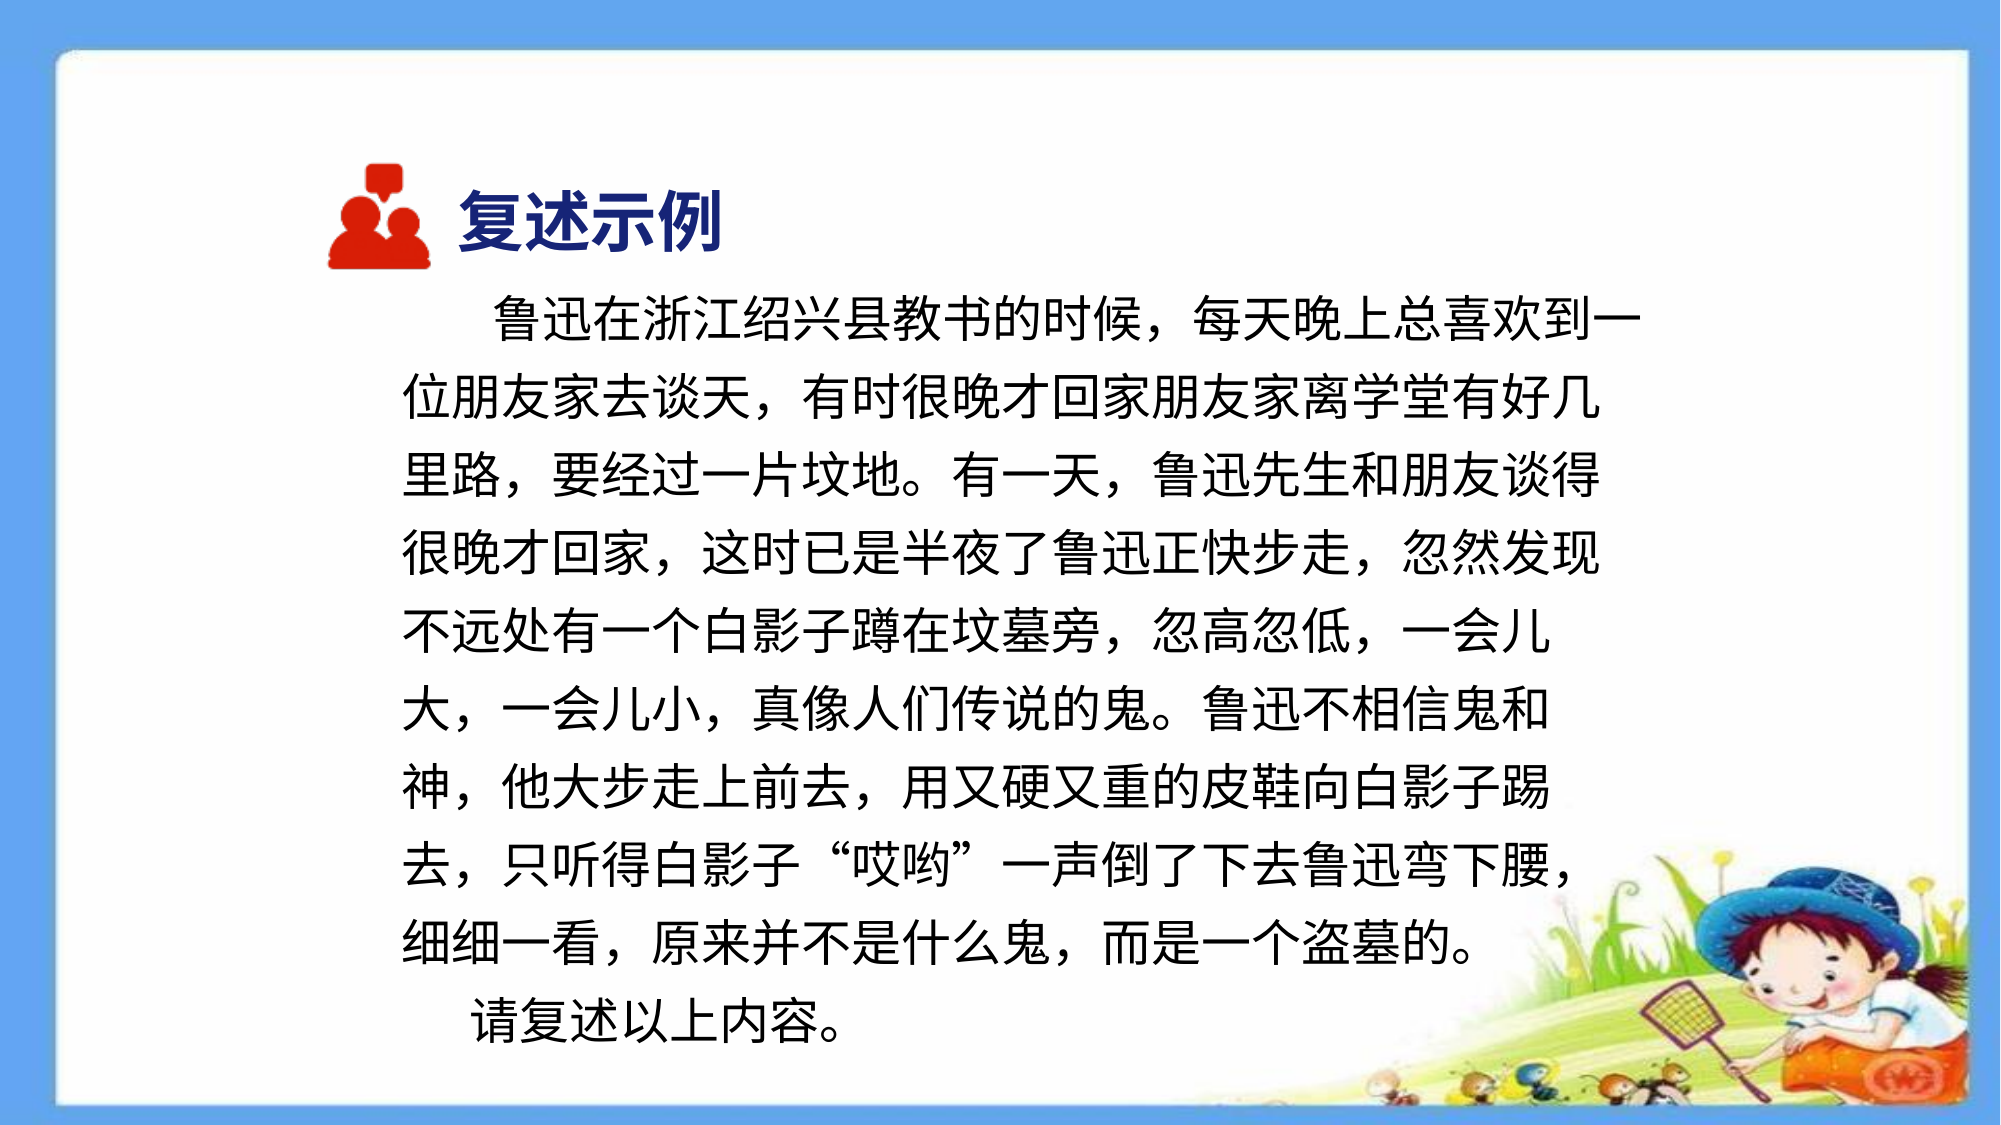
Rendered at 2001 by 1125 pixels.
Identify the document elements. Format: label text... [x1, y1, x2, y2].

picture [0, 0, 2001, 1125]
text_box 复述示例 [464, 172, 758, 262]
text_box 鲁迅在浙江绍兴县教书的时候，每天晚上总喜欢到一位朋友家去谈天，有时很晚才回家朋友家离学堂有好几里路，要经过一片坟地。有一天，鲁迅先生和朋友谈得很晚才回家，这时已是半夜了鲁迅正快步走，忽然发现不远处有一个白影子蹲在坟墓旁，忽高忽低，一会儿大，一会儿小，真像人们传说的鬼。鲁迅不相信鬼和神，他大步走上前去，用又硬又重的皮鞋向白影子踢去，只听得白影子“哎哟”一声倒了下去鲁迅弯下腰，细细一看，原来并不是什么鬼，而是一个盗墓的。 请复述以上内容。 [386, 262, 1659, 1057]
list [299, 136, 460, 297]
text_box [464, 164, 763, 262]
